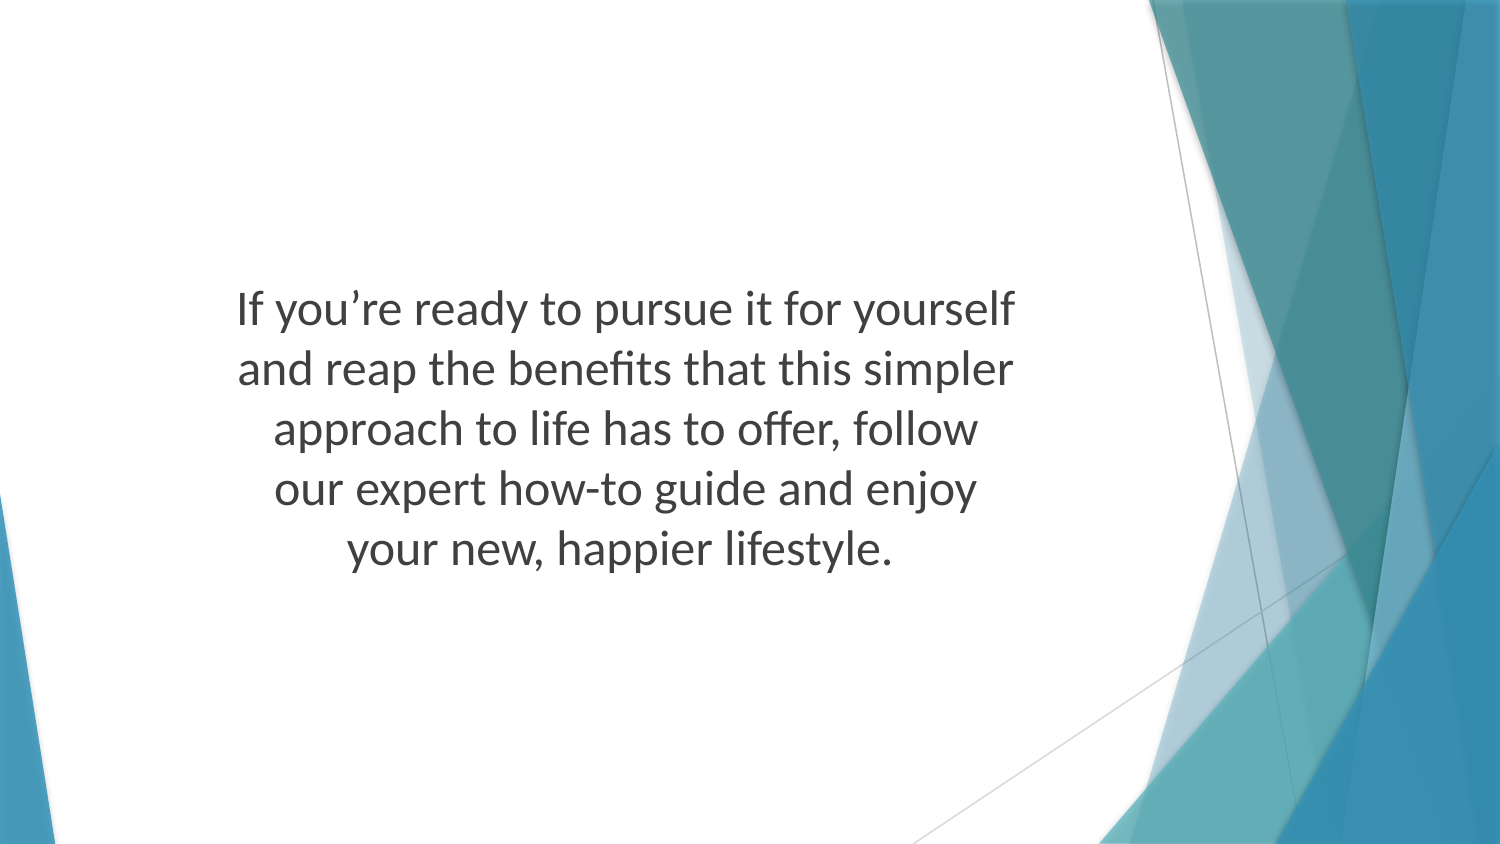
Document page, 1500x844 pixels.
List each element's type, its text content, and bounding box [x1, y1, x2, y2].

list If you’re ready to pursue it for yourself and reap the benefits that this simpler approach to life has to offer, follow our expert how-to guide and enjoy your new, happier lifestyle. [218, 268, 1034, 682]
